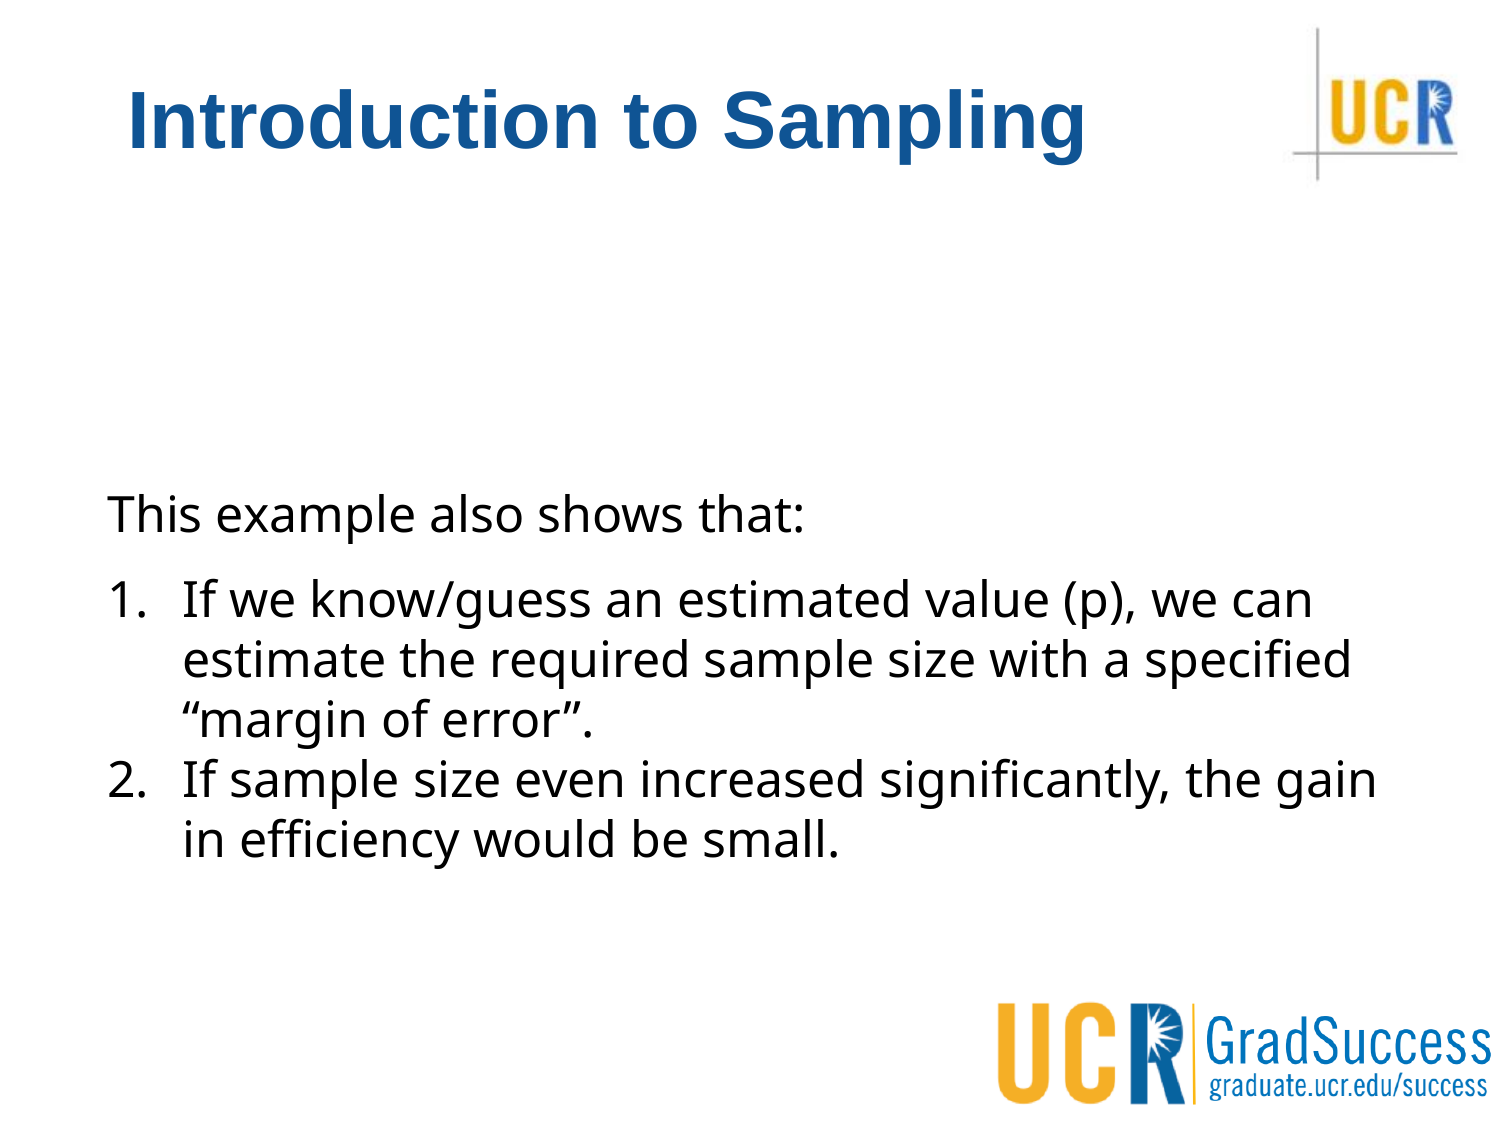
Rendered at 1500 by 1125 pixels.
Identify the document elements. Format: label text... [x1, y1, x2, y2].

title Introduction to Sampling [112, 13, 1388, 172]
picture [1282, 0, 1500, 196]
